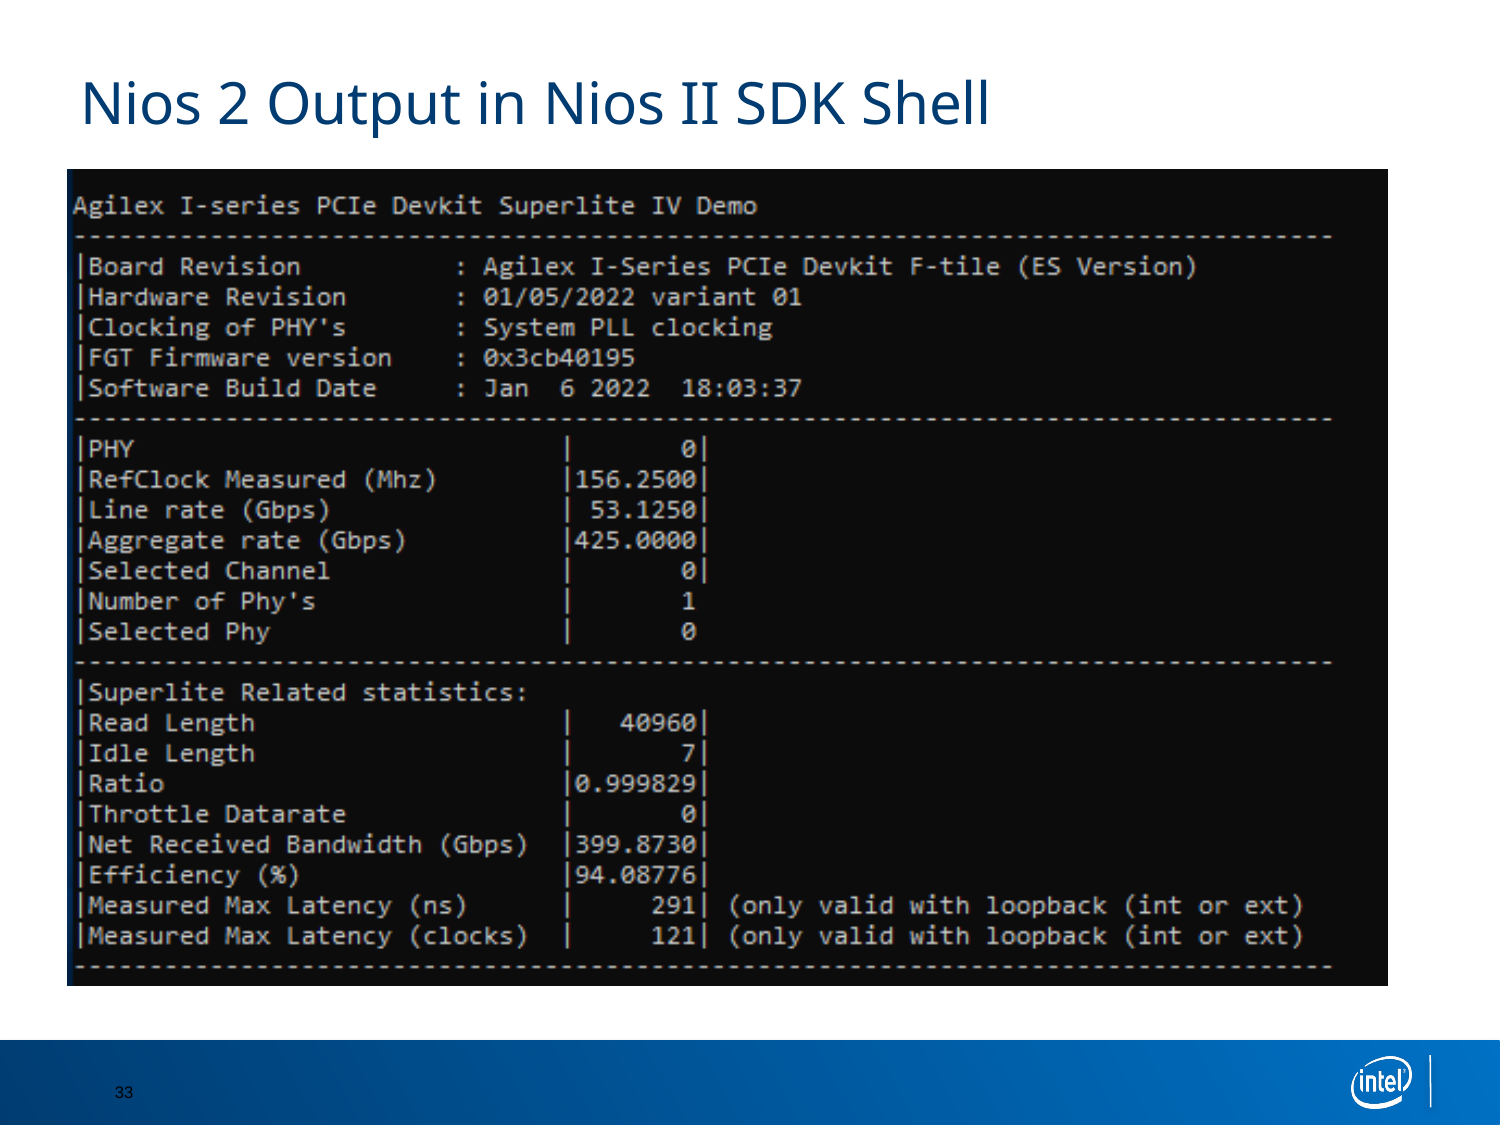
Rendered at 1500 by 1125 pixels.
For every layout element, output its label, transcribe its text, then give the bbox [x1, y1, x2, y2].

slide_number 33 [19, 1069, 134, 1116]
picture [67, 169, 1388, 986]
title Nios 2 Output in Nios II SDK Shell [80, 65, 1400, 194]
picture [1351, 1056, 1412, 1109]
